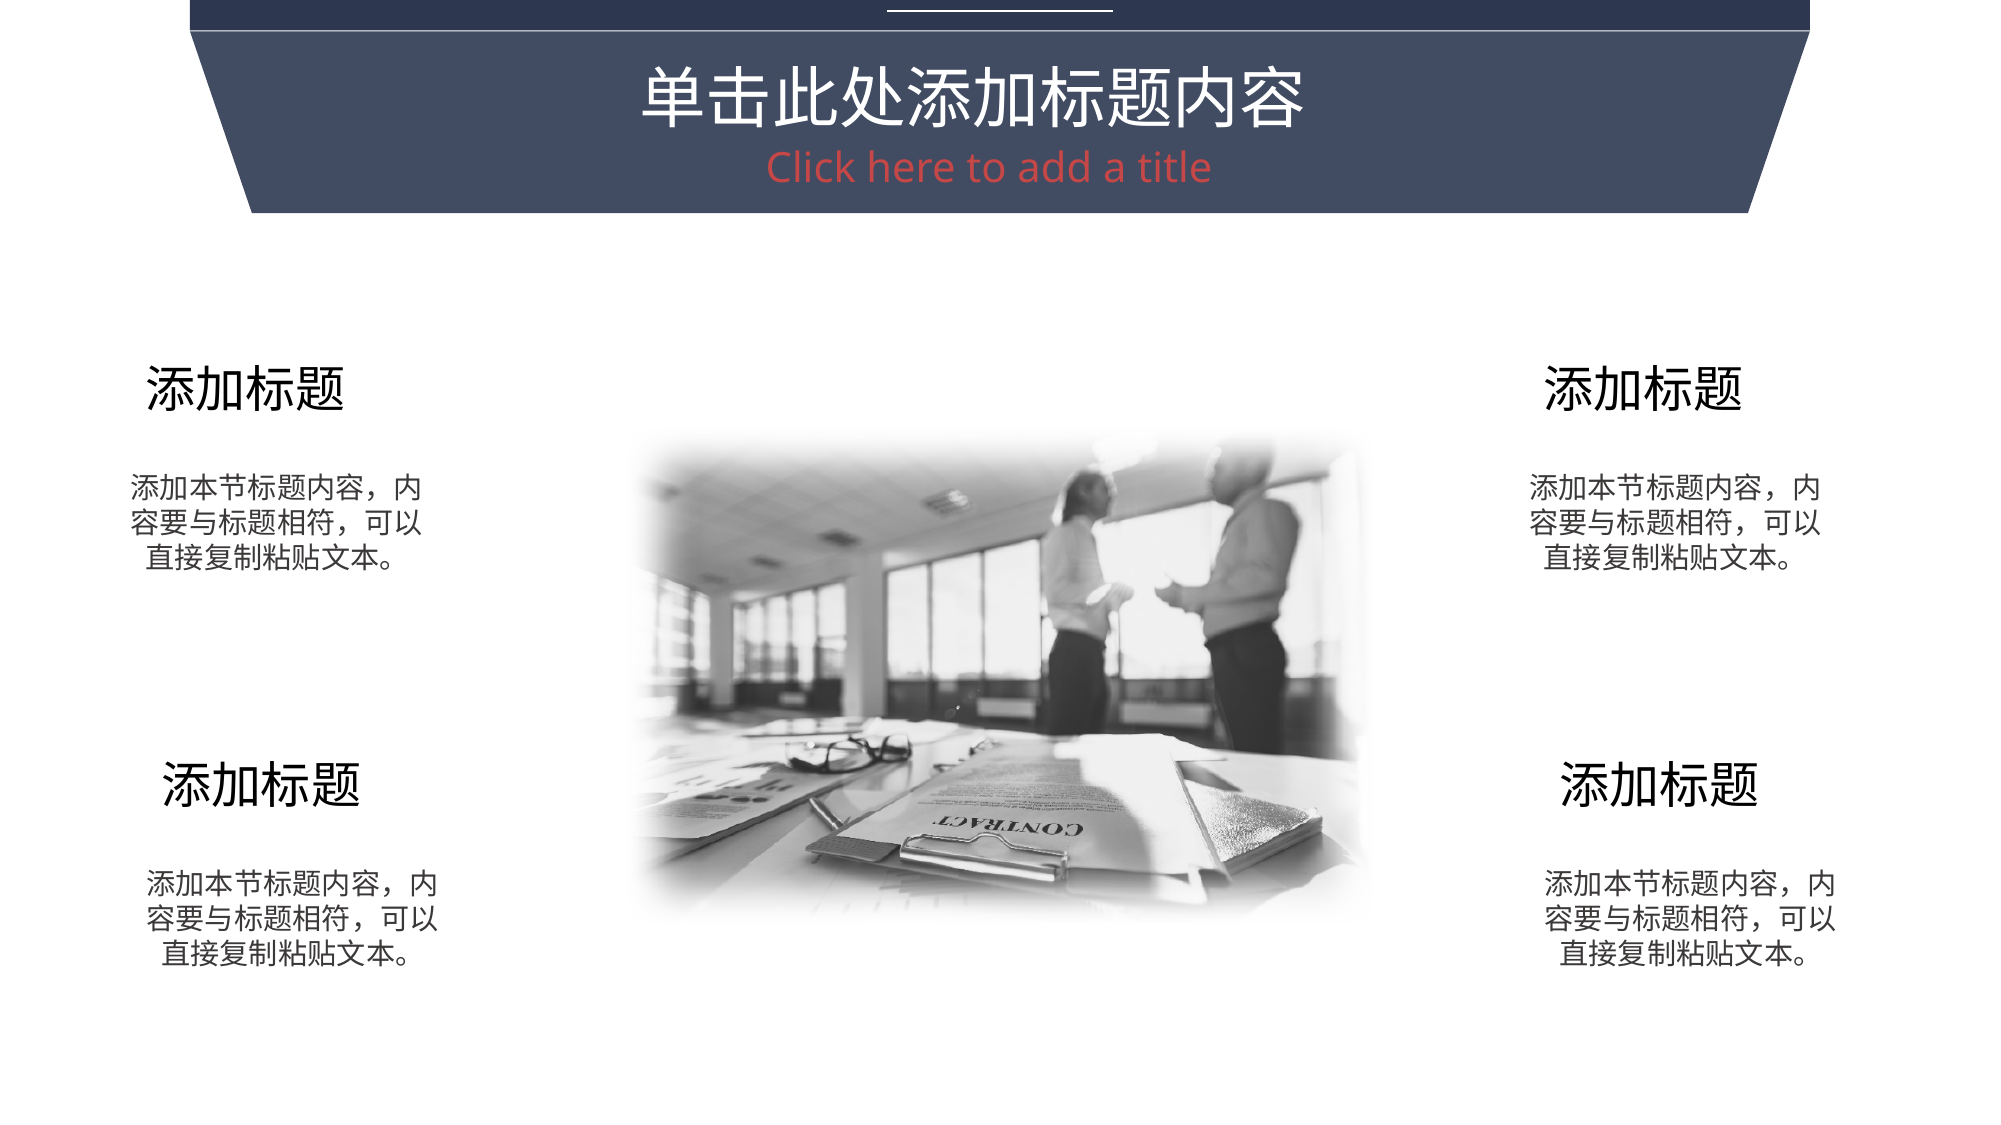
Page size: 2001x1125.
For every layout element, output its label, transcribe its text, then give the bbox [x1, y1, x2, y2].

text_box 添加本节标题内容，内容要与标题相符，可以直接复制粘贴文本。 [1513, 461, 1838, 582]
text_box 添加标题 [1544, 746, 1838, 821]
text_box 添加本节标题内容，内容要与标题相符，可以直接复制粘贴文本。 [115, 461, 440, 582]
text_box 添加本节标题内容，内容要与标题相符，可以直接复制粘贴文本。 [130, 857, 455, 978]
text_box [189, 0, 1810, 213]
text_box 添加标题 [130, 350, 424, 426]
text_box 添加标题 [1528, 350, 1822, 426]
picture [626, 426, 1374, 926]
text_box 添加标题 [146, 746, 440, 821]
text_box 添加本节标题内容，内容要与标题相符，可以直接复制粘贴文本。 [1528, 857, 1853, 978]
